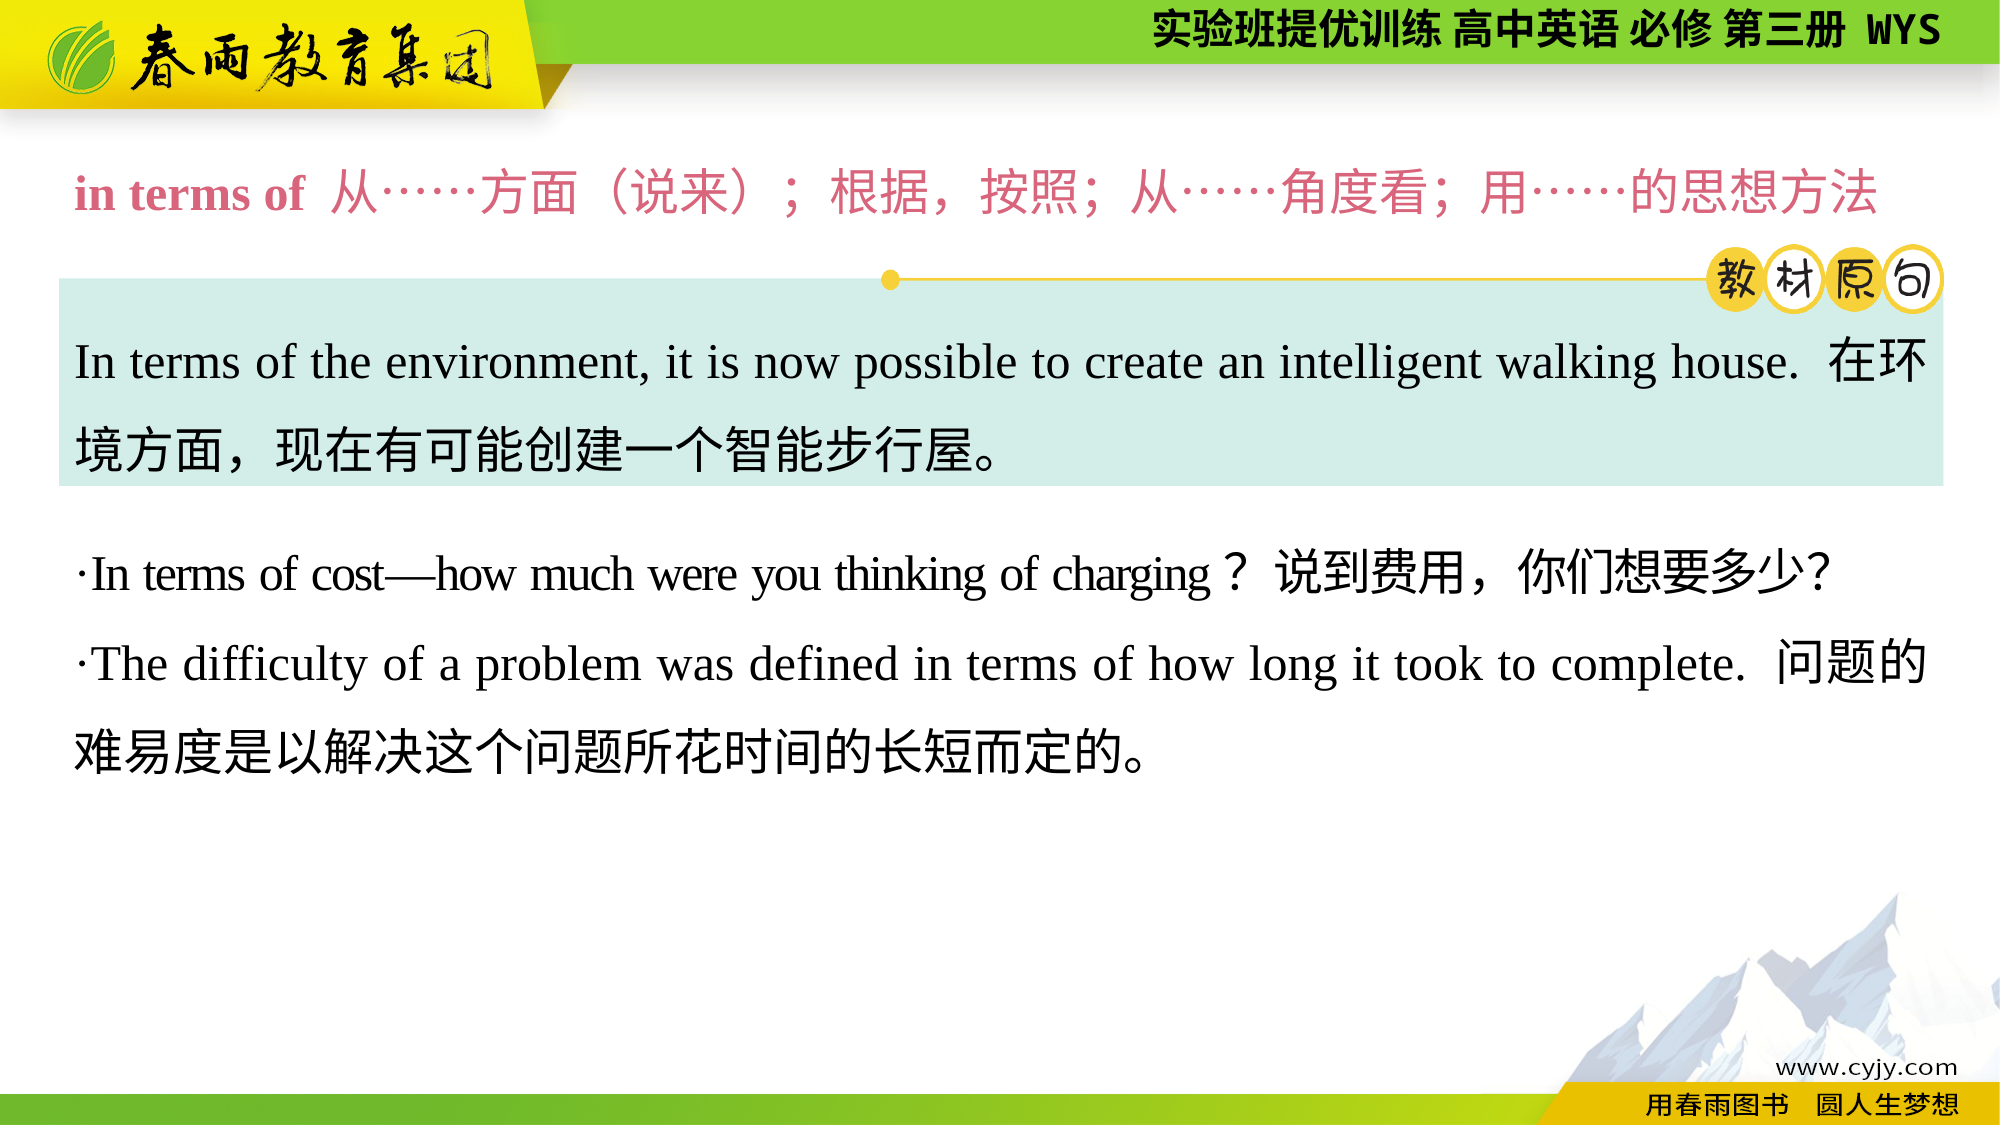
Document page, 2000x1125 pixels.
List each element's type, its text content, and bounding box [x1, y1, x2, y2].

picture [0, 0, 2000, 1125]
list in terms of 从……方面（说来）；根据，按照；从……角度看；用……的思想方法 [59, 122, 1944, 217]
text_box In terms of the environment, it is now possible to create an intelligent walking house. 在环境方面，现在有可能创建一个智能步行屋。 [59, 278, 1944, 486]
text_box ·In terms of cost—how much were you thinking of charging？说到费用，你们想要多少？ ·The difficulty of a problem was defined in terms of how long it took to complete. 问题的难易度是以解决这个问题所花时间的长短而定的。 [59, 502, 1944, 788]
